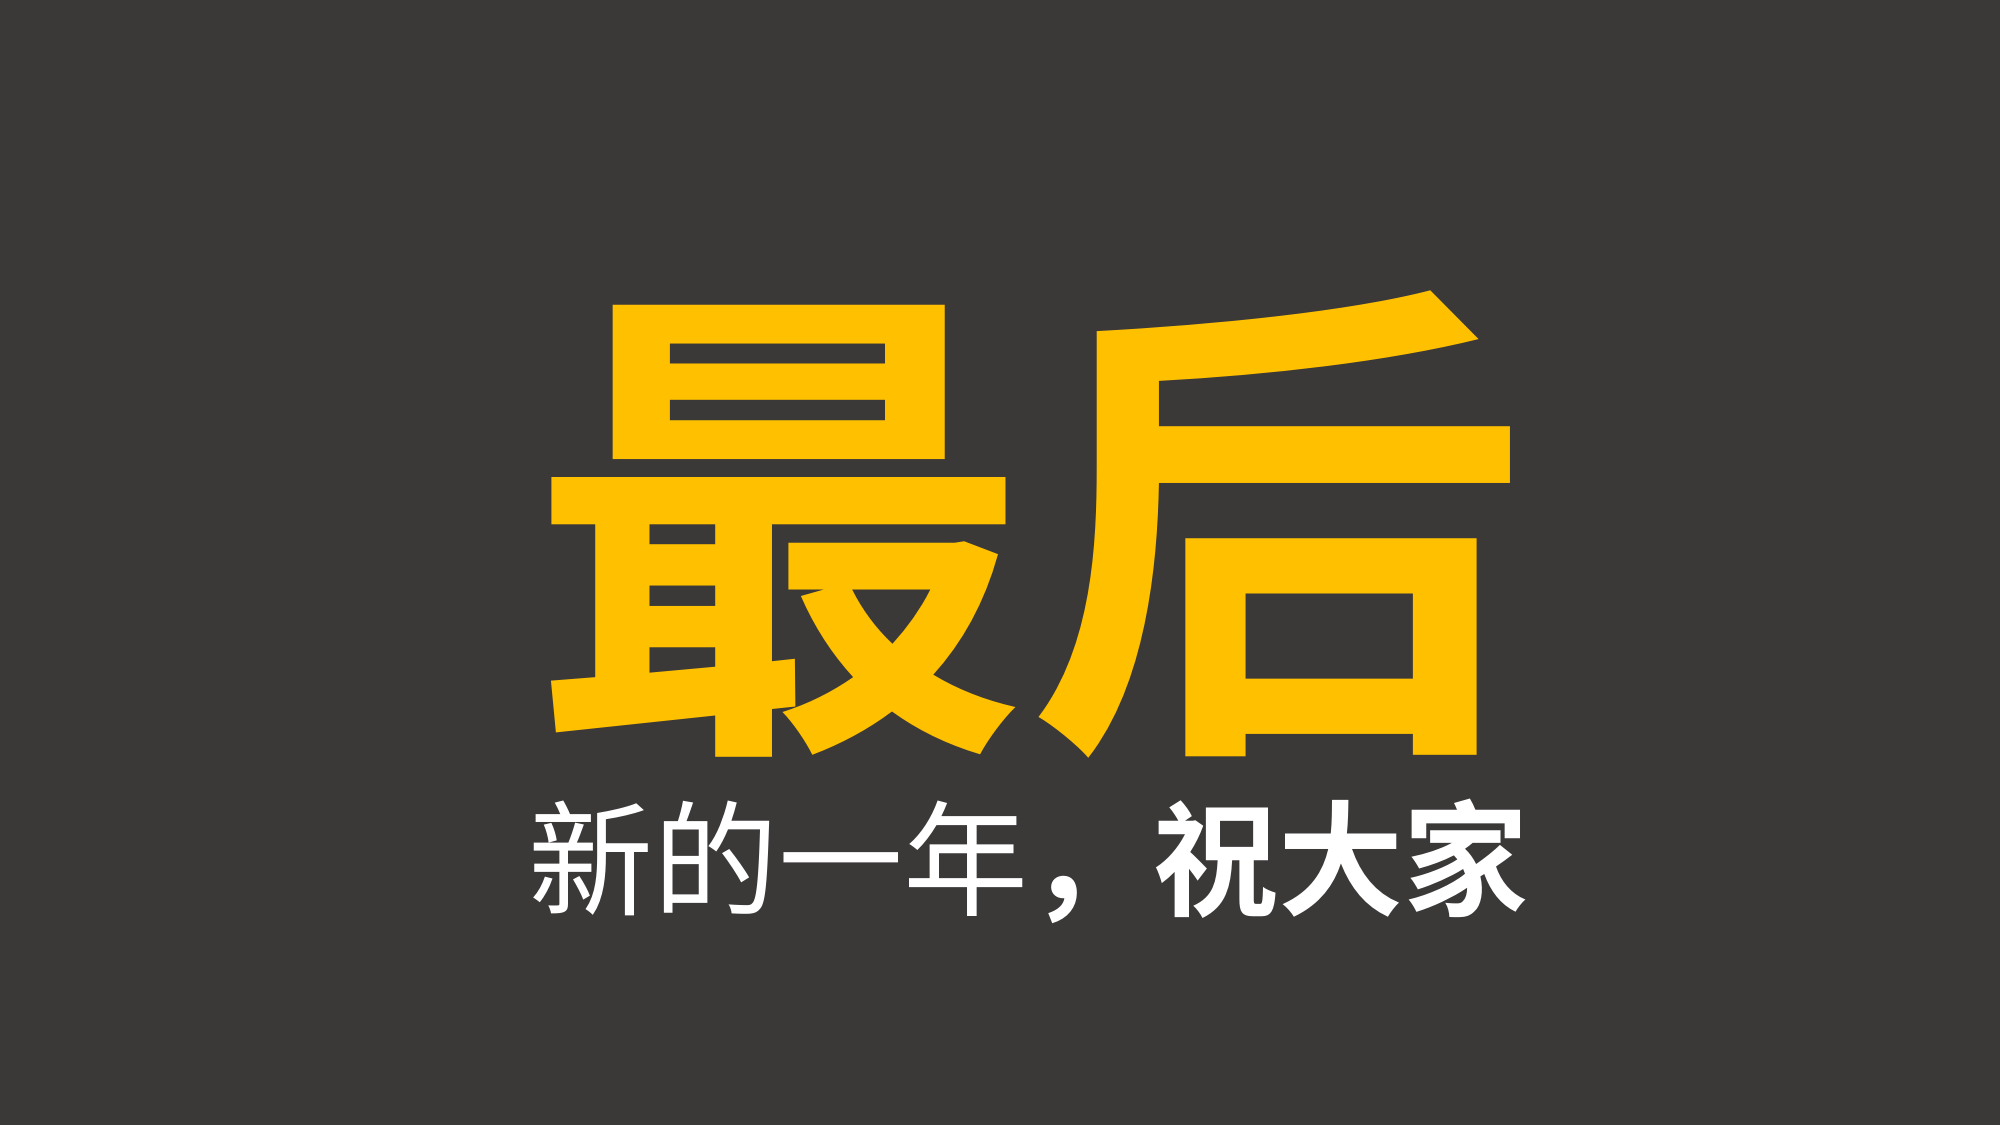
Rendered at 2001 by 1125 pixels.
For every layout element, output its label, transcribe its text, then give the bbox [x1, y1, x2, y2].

text_box 最后 [515, 207, 1542, 773]
text_box 新的一年，祝大家 [513, 773, 1544, 939]
